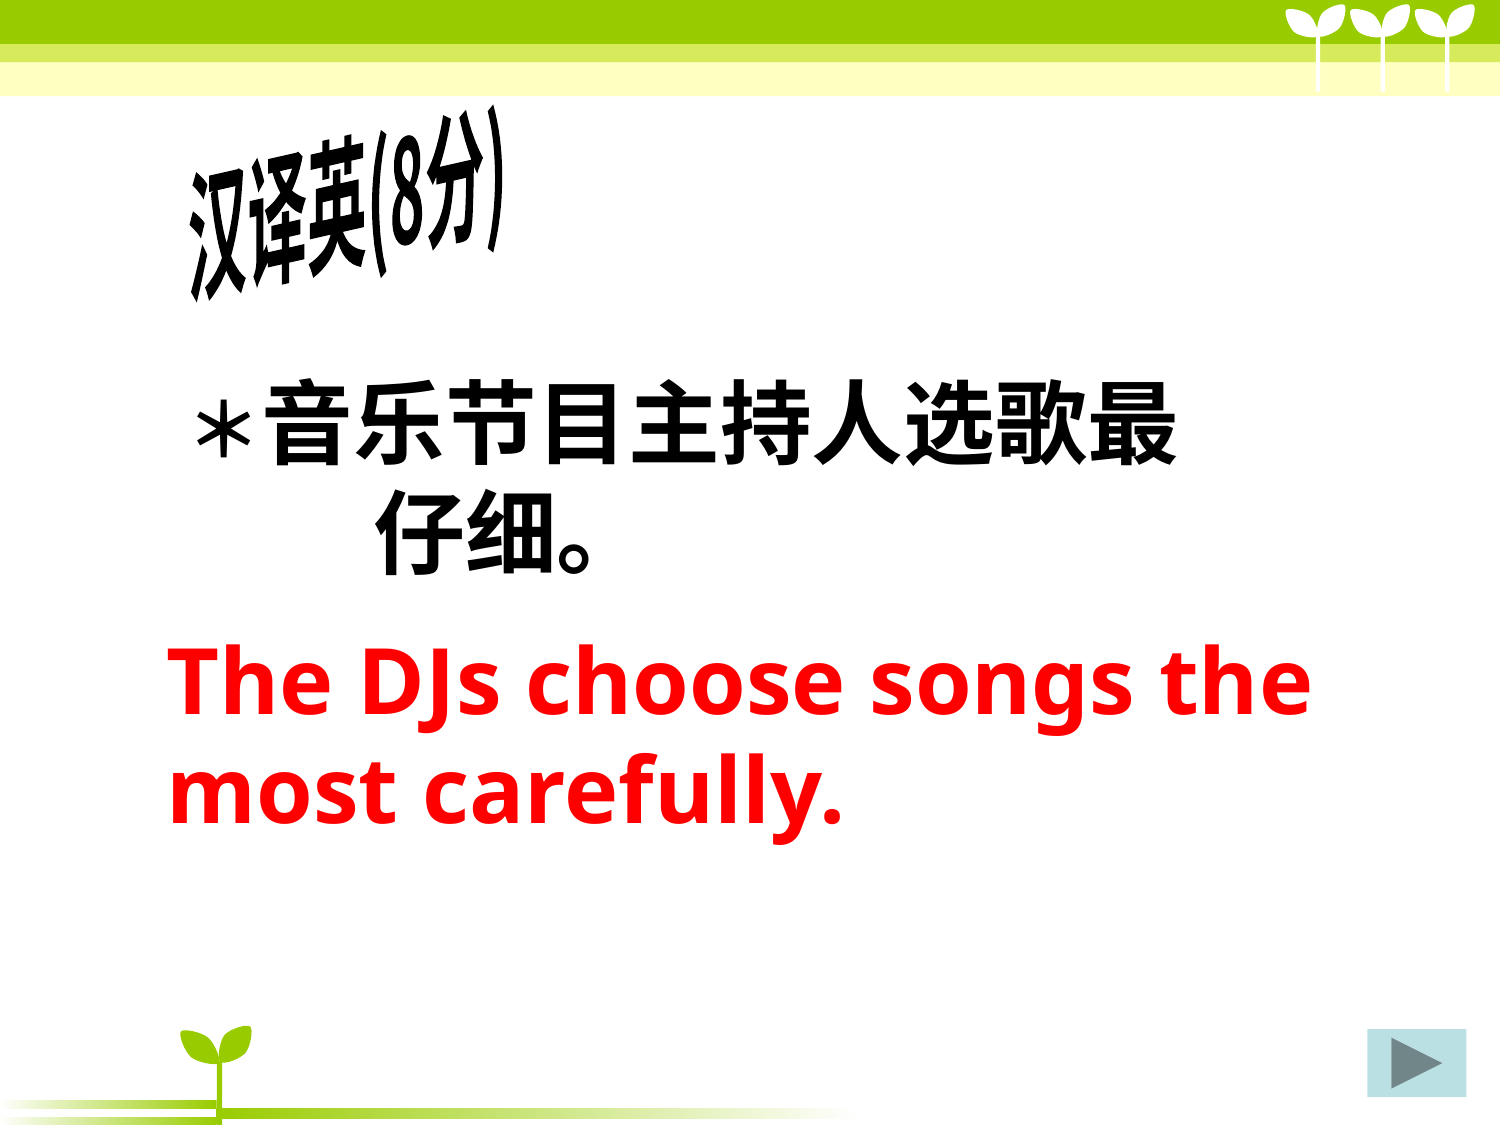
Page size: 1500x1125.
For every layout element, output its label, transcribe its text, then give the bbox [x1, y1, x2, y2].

text_box ＊音乐节目主持人选歌最 仔细。 [172, 358, 1254, 594]
text_box [1367, 1029, 1467, 1098]
text_box The DJs choose songs the most carefully. [152, 615, 1382, 850]
